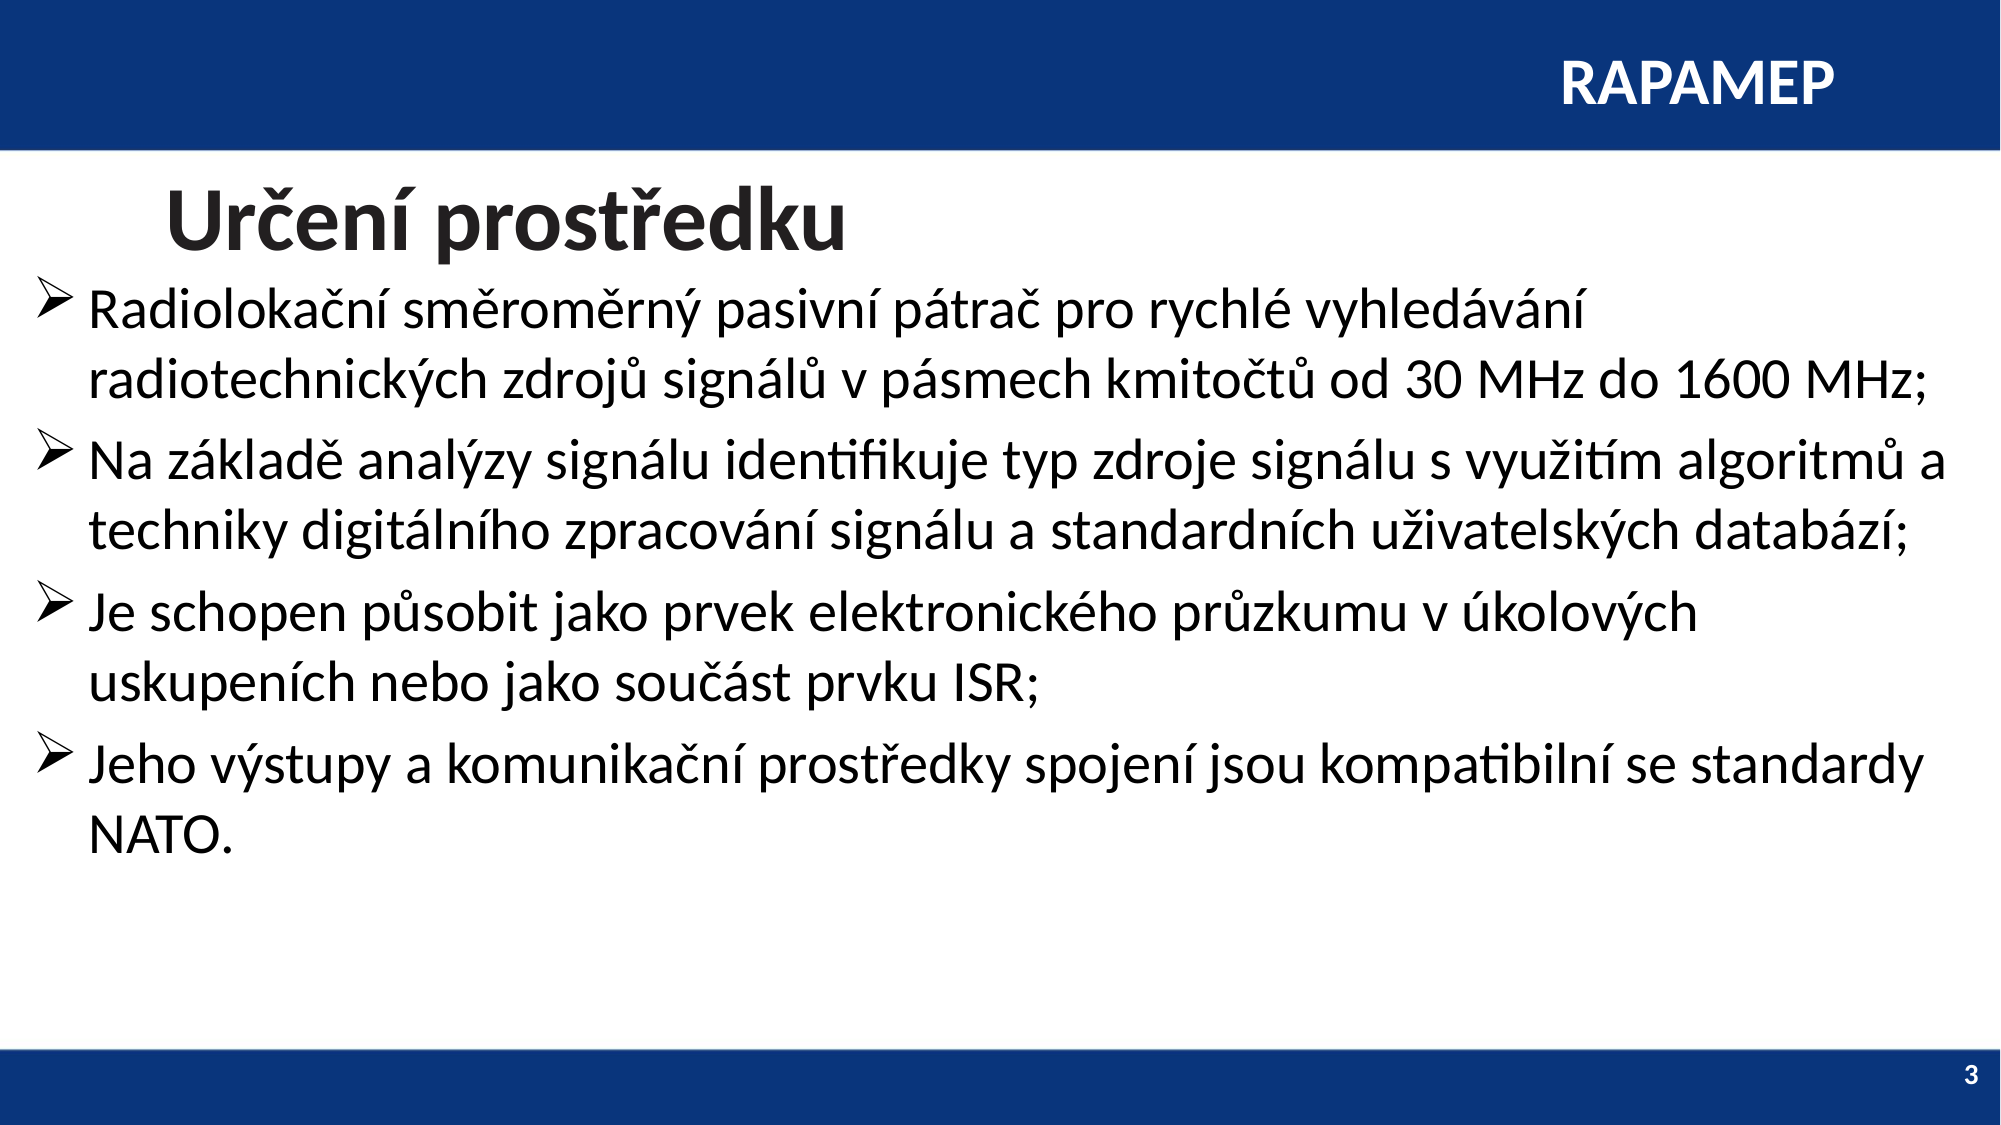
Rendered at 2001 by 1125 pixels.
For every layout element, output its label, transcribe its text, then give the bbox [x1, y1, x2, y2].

picture [0, 0, 2001, 1125]
title Určení prostředku [0, 164, 2000, 263]
list Radiolokační směroměrný pasivní pátrač pro rychlé vyhledávání radiotechnických zdrojů signálů v pásmech kmitočtů od 30 MHz do 1600 MHz; Na základě analýzy signálu identifikuje typ zdroje signálu s využitím algoritmů a techniky digitálního zpracování signálu a standardních uživatelských databází; Je schopen působit jako prvek elektronického průzkumu v úkolových uskupeních nebo jako součást prvku ISR; Jeho výstupy a komunikační prostředky spojení jsou kompatibilní se standardy NATO. [17, 262, 1978, 1043]
text_box RAPAMEP [163, 30, 1851, 126]
slide_number 3 [1533, 1042, 2000, 1103]
